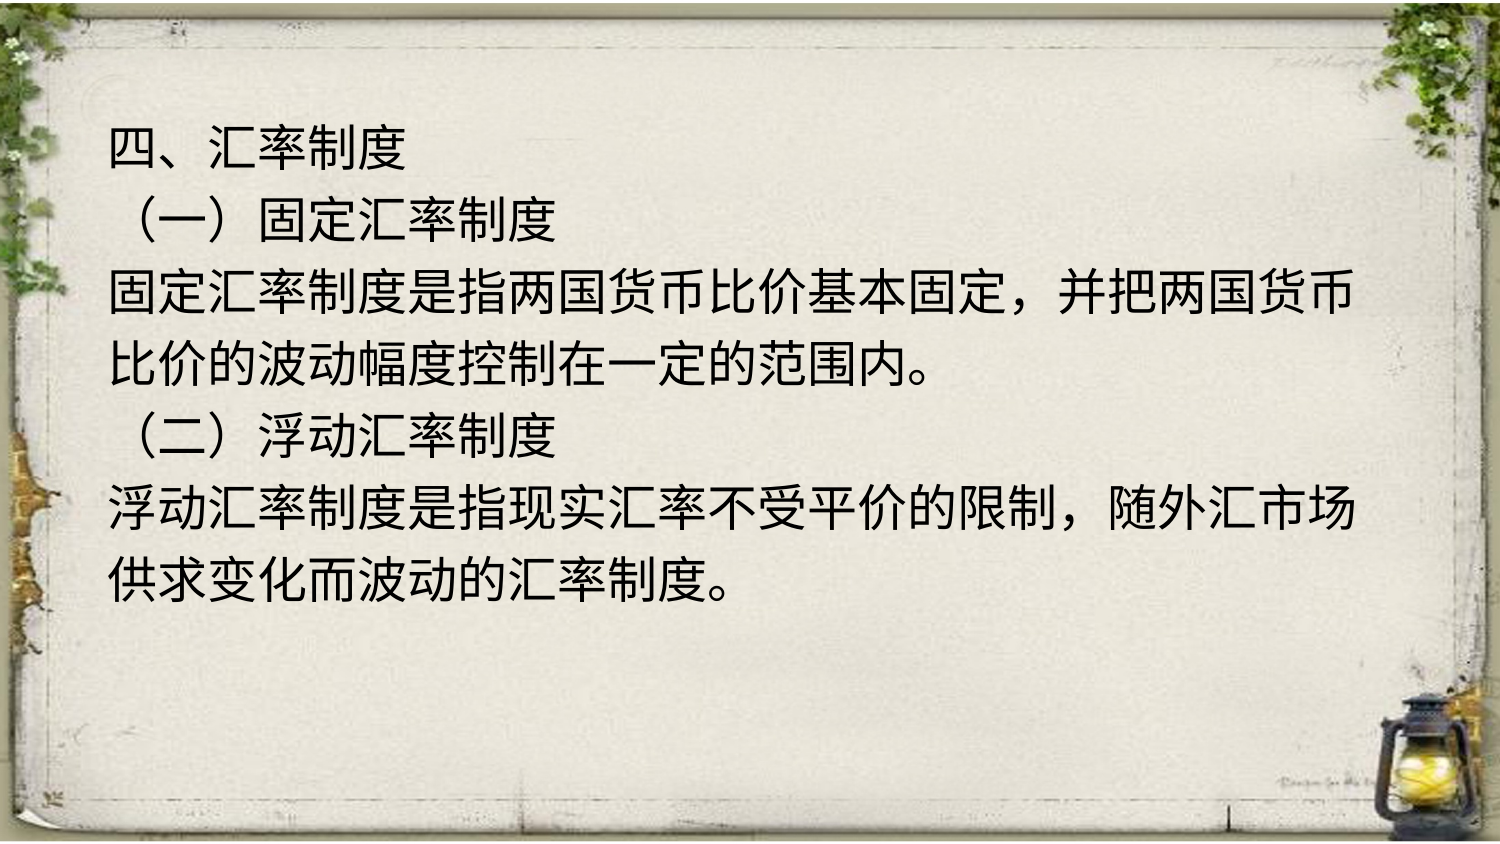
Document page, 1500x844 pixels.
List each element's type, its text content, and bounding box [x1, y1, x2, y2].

picture [0, 0, 1500, 844]
text_box 四、汇率制度 （一）固定汇率制度 固定汇率制度是指两国货币比价基本固定，并把两国货币比价的波动幅度控制在一定的范围内。 （二）浮动汇率制度 浮动汇率制度是指现实汇率不受平价的限制，随外汇市场供求变化而波动的汇率制度。 [92, 97, 1408, 844]
